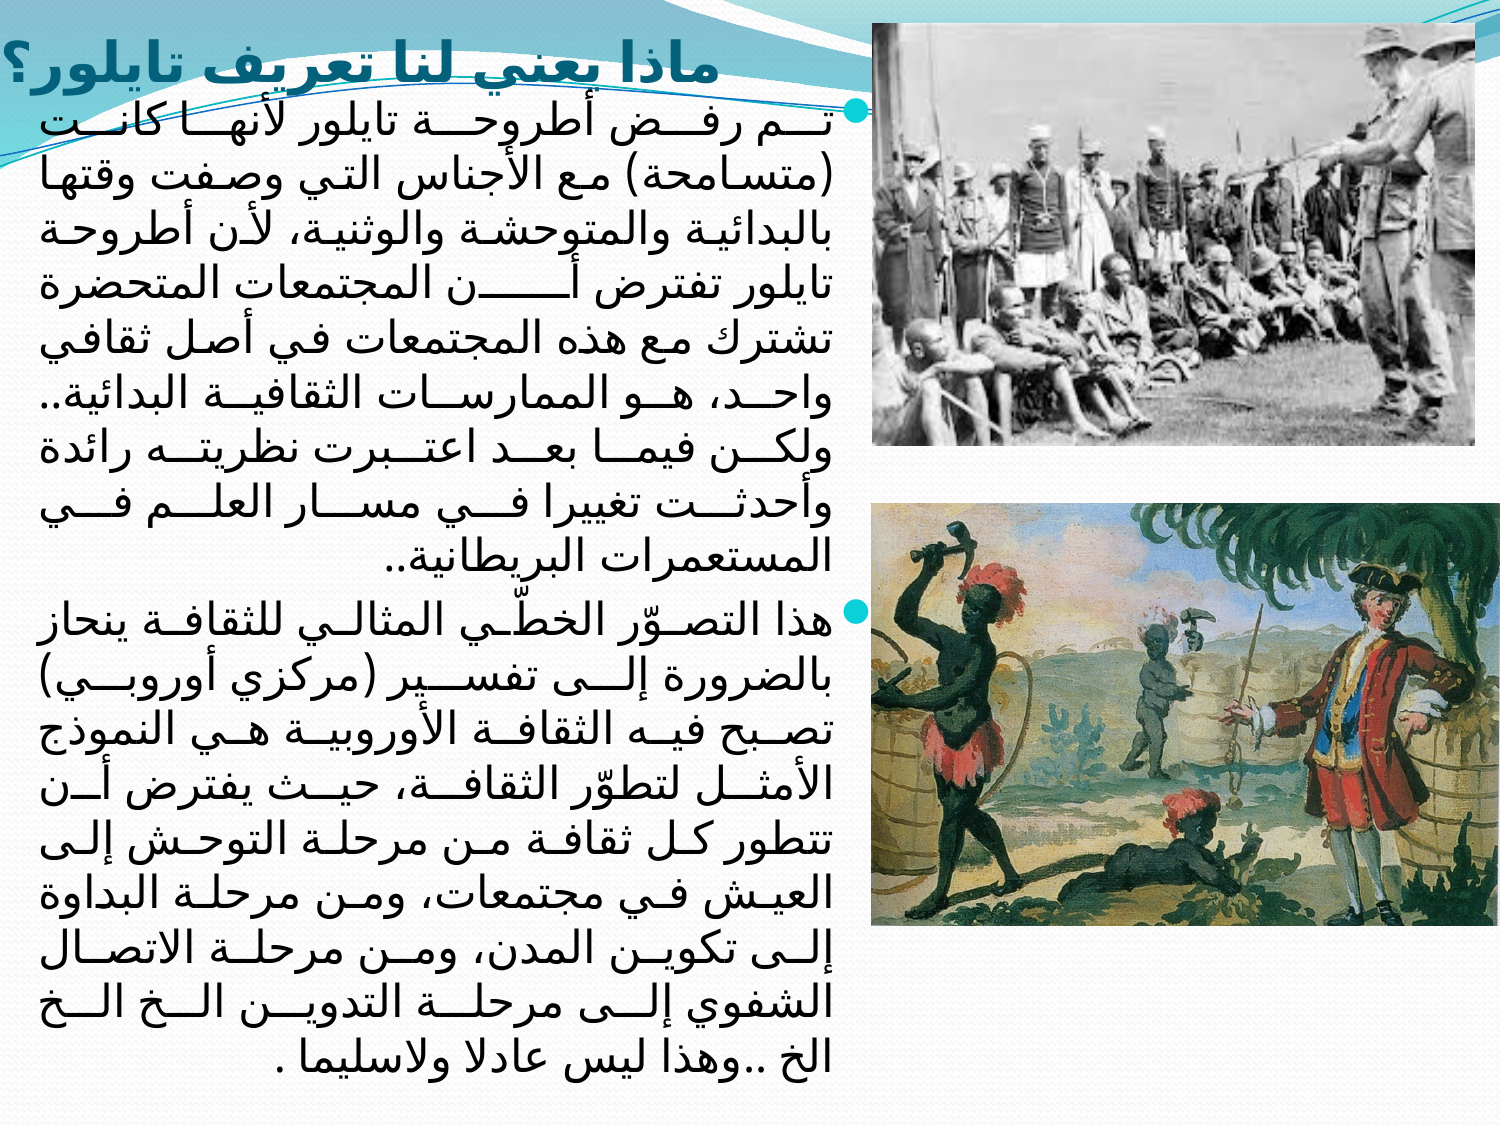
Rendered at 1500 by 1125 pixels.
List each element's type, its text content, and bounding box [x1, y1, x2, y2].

list تم رفض أطروحة تايلور لأنها كانت (متسامحة) مع الأجناس التي وصفت وقتها بالبدائية والمتوحشة والوثنية، لأن أطروحة تايلور تفترض أن المجتمعات المتحضرة تشترك مع هذه المجتمعات في أصل ثقافي واحد، هو الممارسات الثقافية البدائية.. ولكن فيما بعد اعتبرت نظريته رائدة وأحدثت تغييرا في مسار العلم في المستعمرات البريطانية.. هذا التصوّر الخطّي المثالي للثقافة ينحاز بالضرورة إلى تفسير (مركزي أوروبي) تصبح فيه الثقافة الأوروبية هي النموذج الأمثل لتطوّر الثقافة، حيث يفترض أن تتطور كل ثقافة من مرحلة التوحش إلى العيش في مجتمعات، ومن مرحلة البداوة إلى تكوين المدن، ومن مرحلة الاتصال الشفوي إلى مرحلة التدوين الخ الخ الخ ..وهذا ليس عادلا ولاسليما . [23, 82, 891, 1090]
title ماذا يعني لنا تعريف تايلور؟ [0, 0, 734, 94]
picture [871, 503, 1500, 926]
picture [871, 23, 1476, 446]
